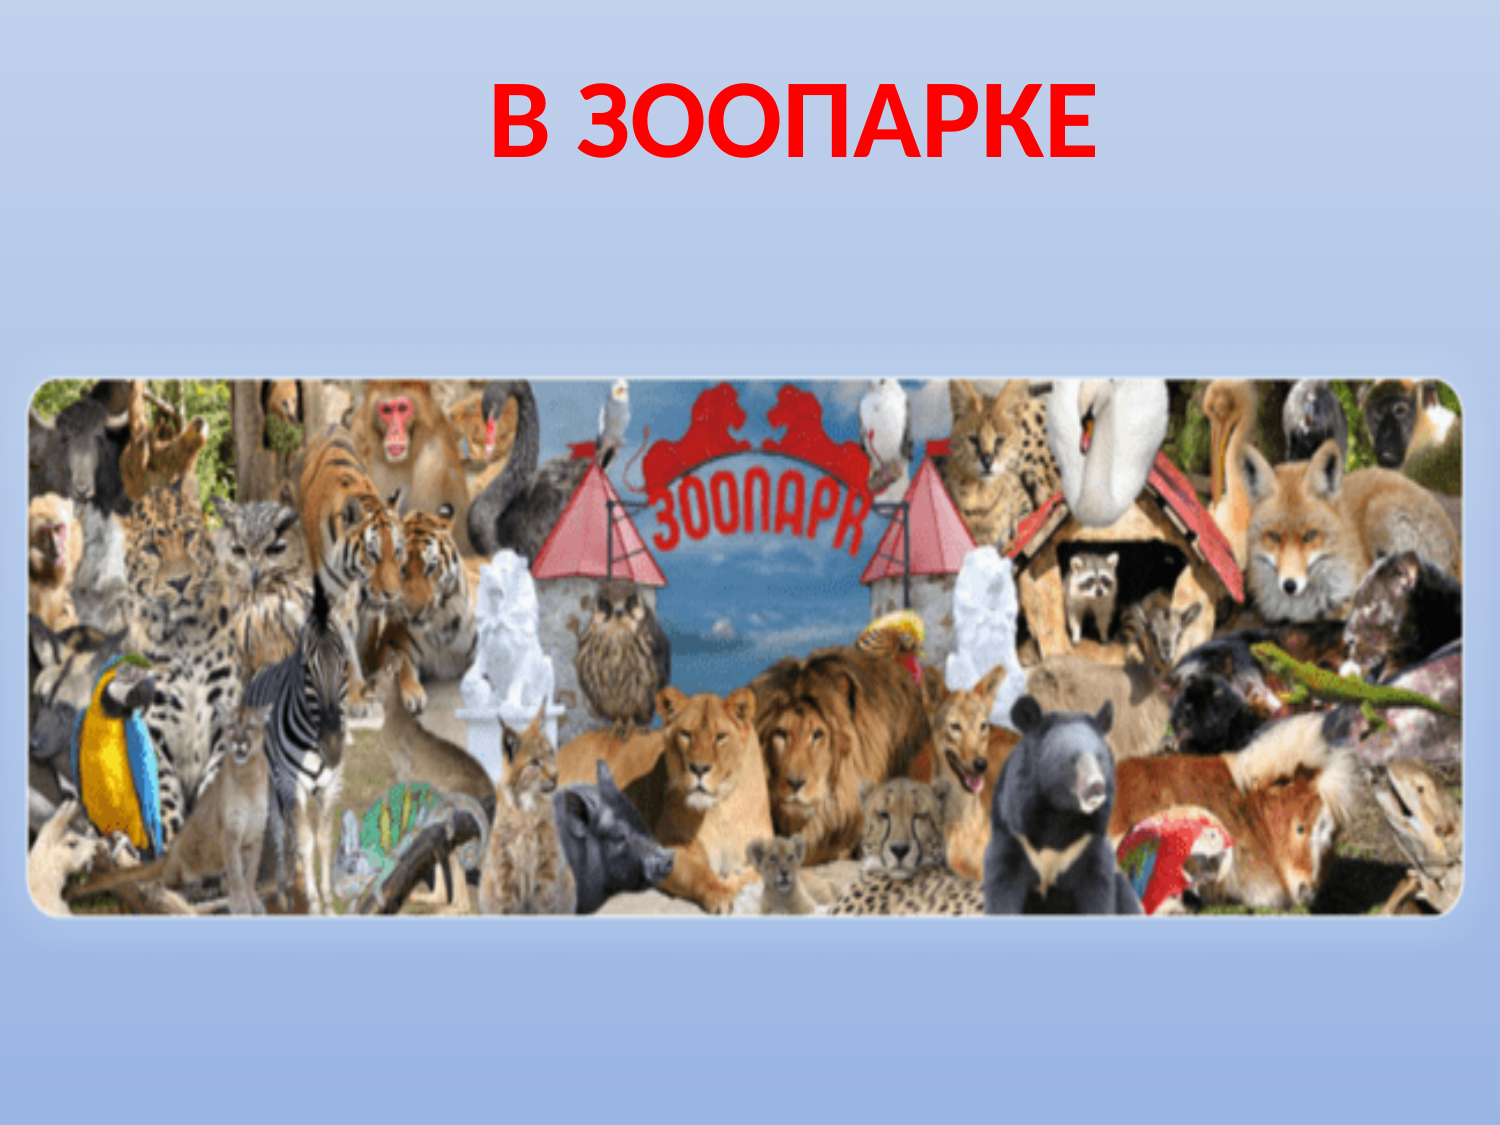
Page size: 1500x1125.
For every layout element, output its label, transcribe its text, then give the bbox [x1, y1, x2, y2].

picture [0, 337, 1496, 960]
title В ЗООПАРКЕ [88, 82, 1500, 279]
